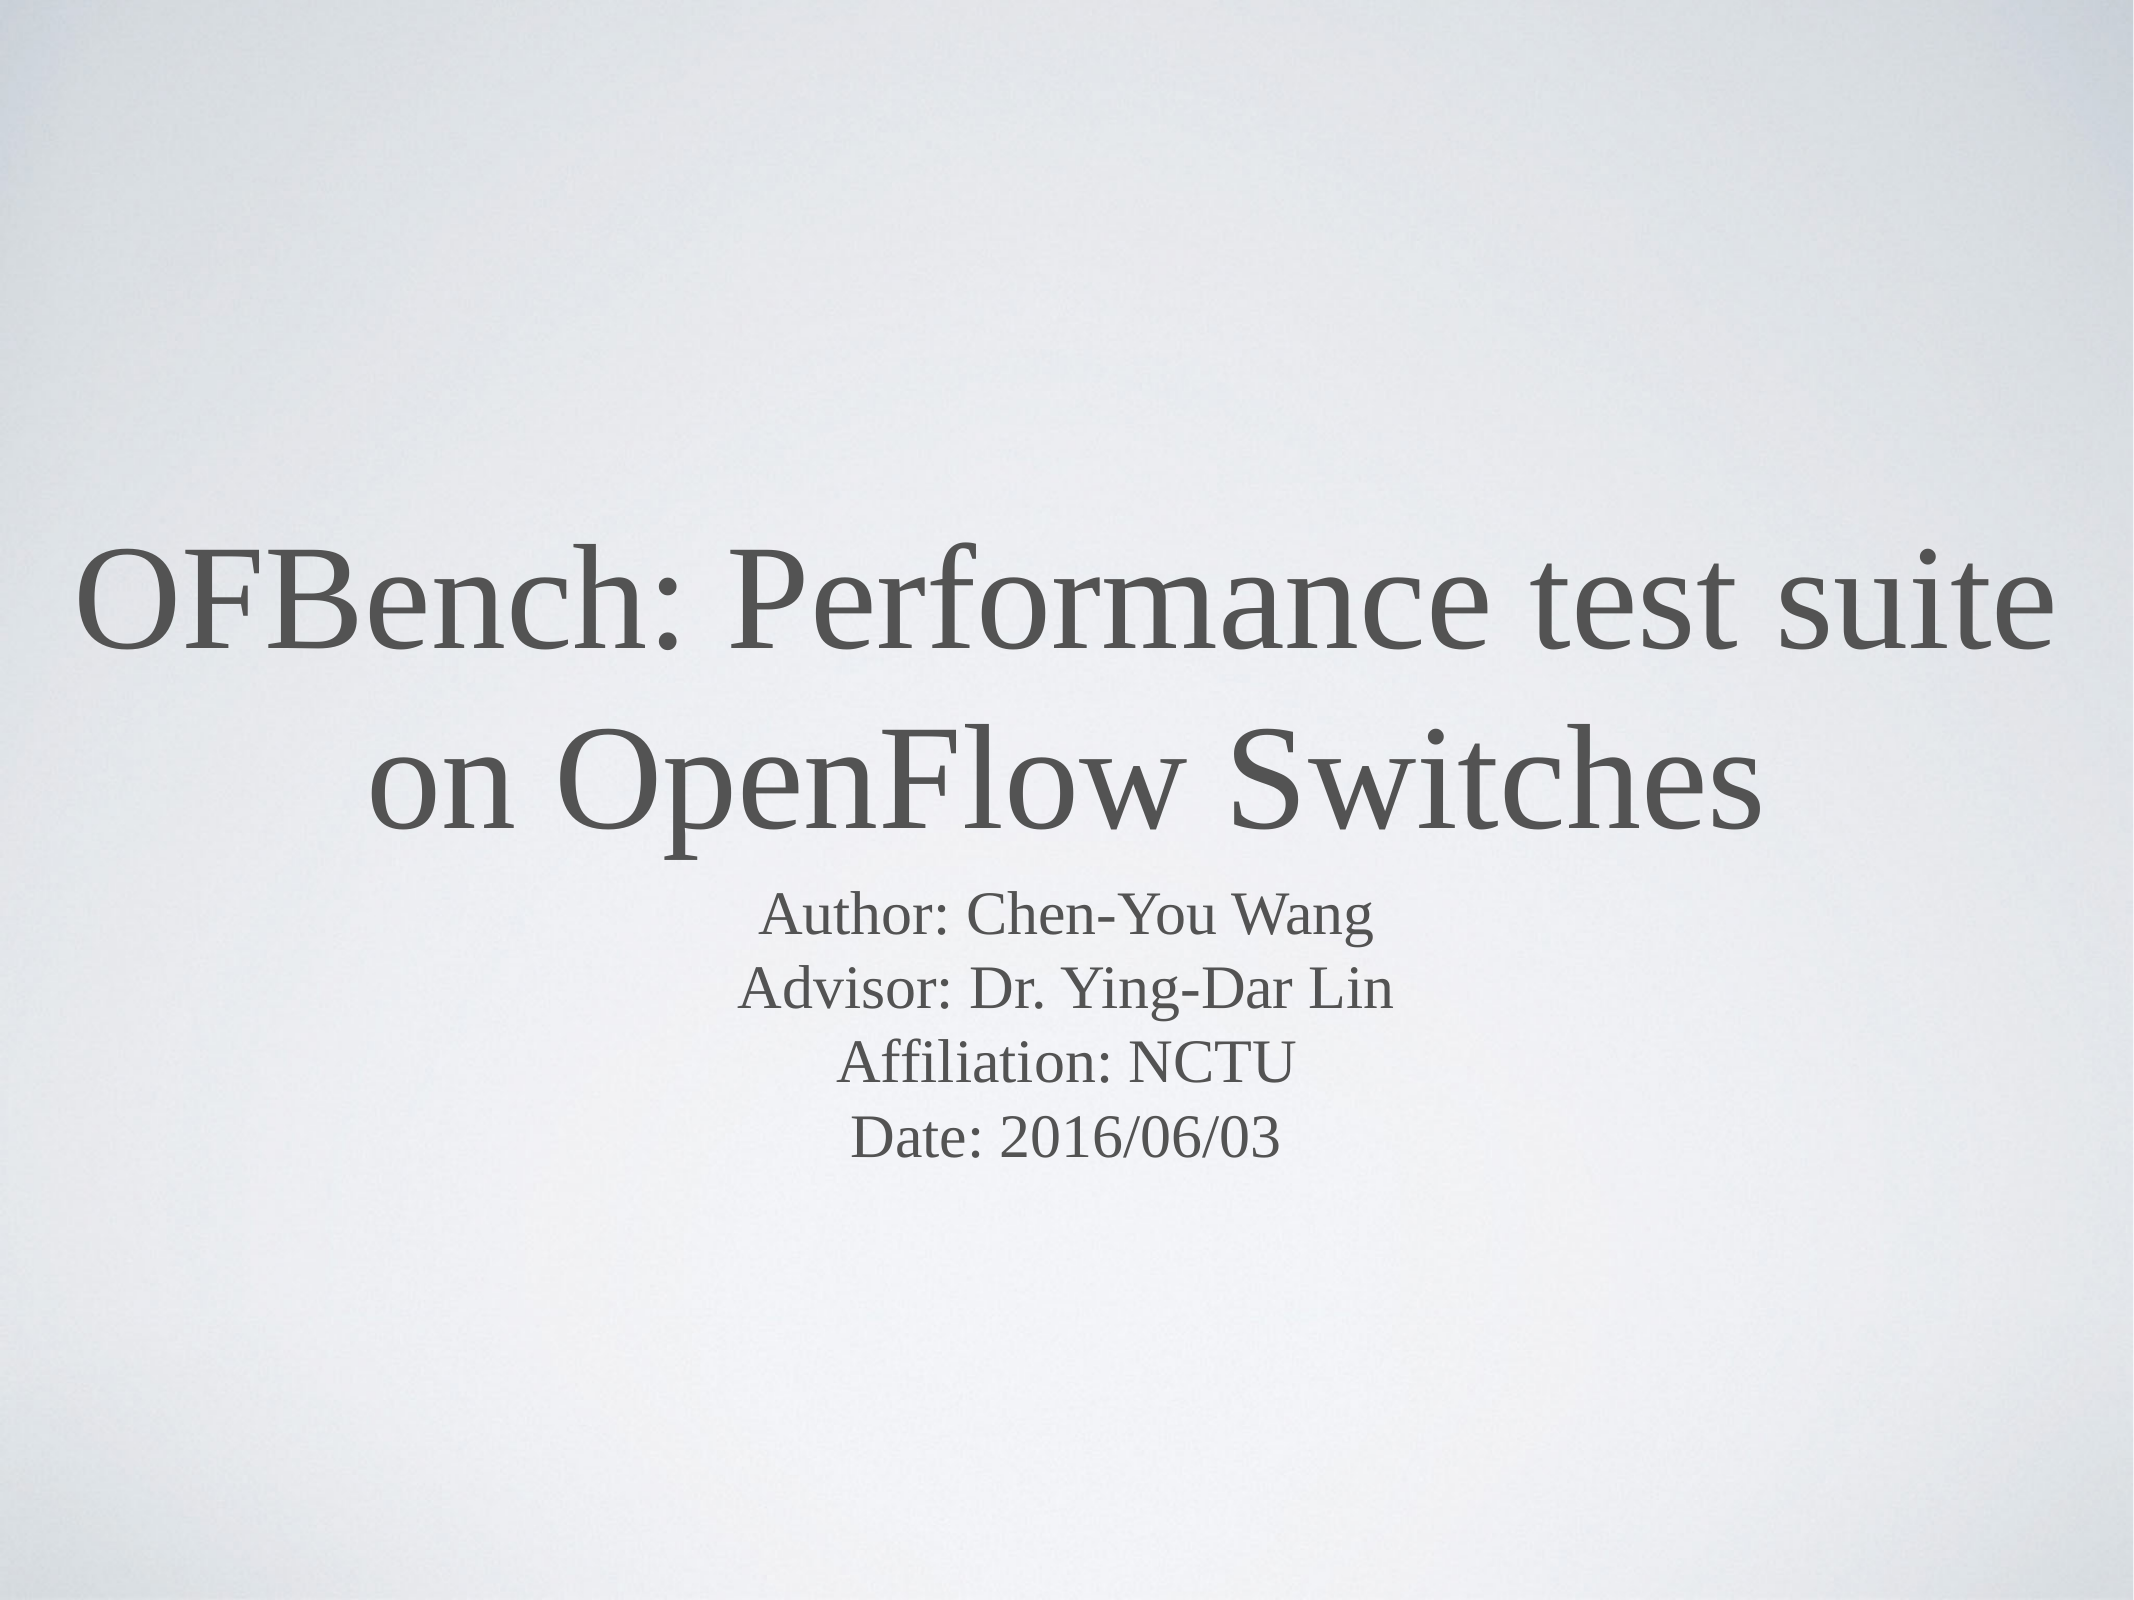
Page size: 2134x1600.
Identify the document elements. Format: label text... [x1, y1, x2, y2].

subtitle Author: Chen-You Wang Advisor: Dr. Ying-Dar Lin Affiliation: NCTU Date: 2016/06/03 [57, 864, 2076, 1161]
title OFBench: Performance test suite on OpenFlow Switches [57, 334, 2076, 864]
picture [0, 0, 2134, 1600]
